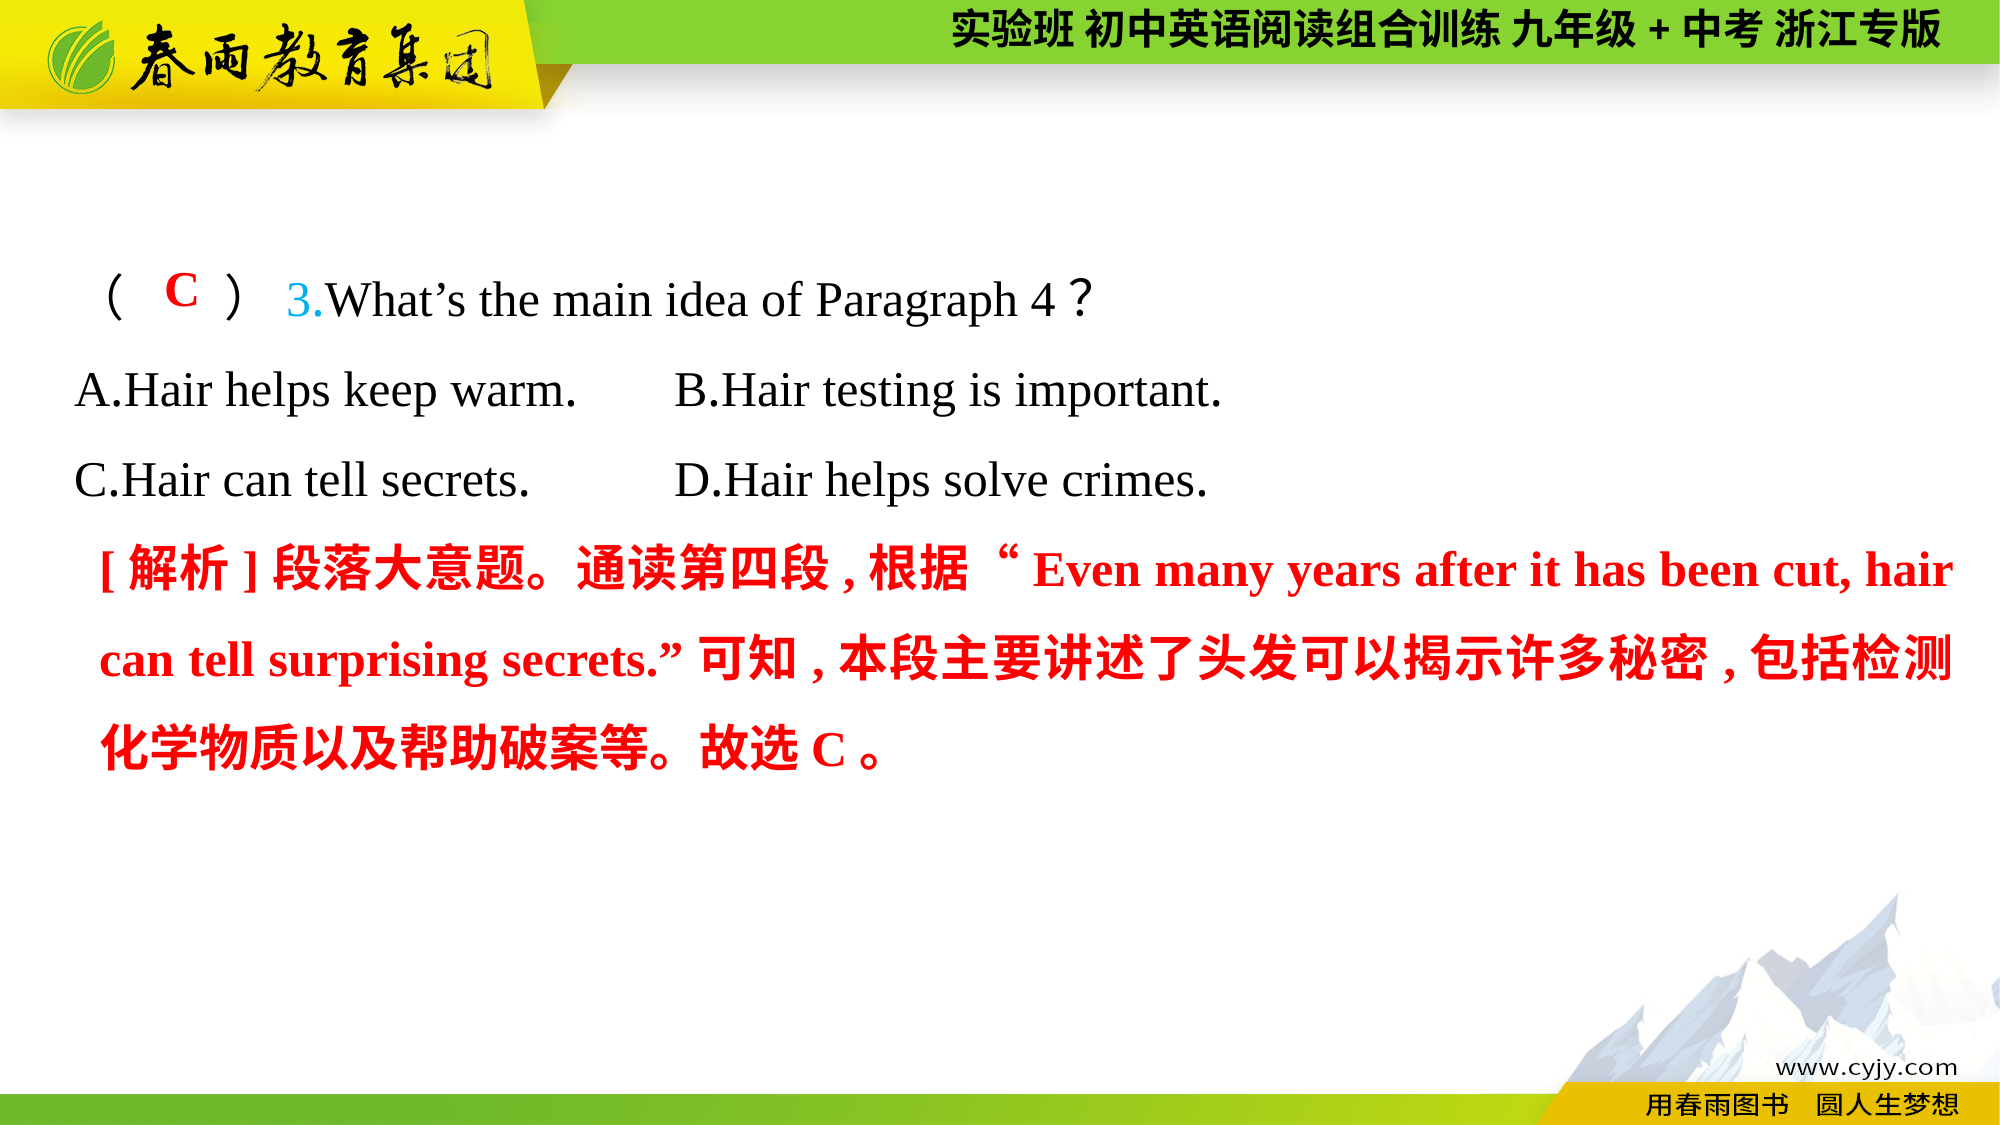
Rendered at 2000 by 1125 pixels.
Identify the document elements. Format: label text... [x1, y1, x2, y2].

text_box [解析]段落大意题。通读第四段,根据“Even many years after it has been cut, hair can tell surprising secrets.”可知,本段主要讲述了头发可以揭示许多秘密,包括检测化学物质以及帮助破案等。故选C。 [84, 498, 1969, 784]
text_box C [149, 249, 209, 324]
list （ ）3.What’s the main idea of Paragraph 4？ A.Hair helps keep warm. B.Hair testing is important. C.Hair can tell secrets. D.Hair helps solve crimes. [59, 228, 1944, 505]
picture [0, 0, 2000, 1125]
